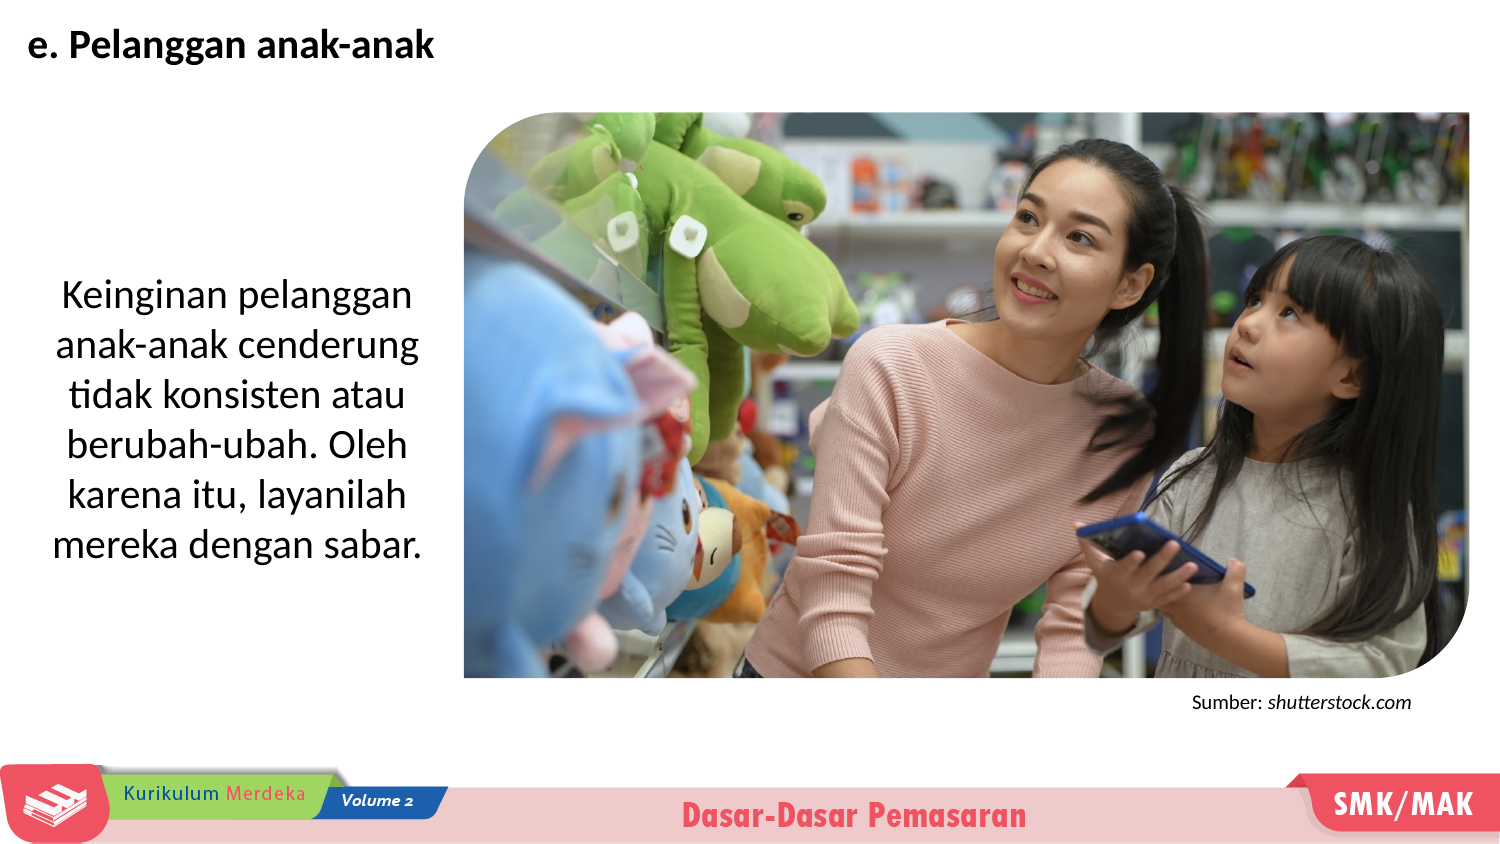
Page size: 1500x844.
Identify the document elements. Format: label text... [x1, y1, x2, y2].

text_box e. Pelanggan anak-anak [12, 9, 1125, 75]
text_box Keinginan pelanggan anak-anak cenderung tidak konsisten atau berubah-ubah. Oleh karena itu, layanilah mereka dengan sabar. [12, 259, 458, 575]
text_box Sumber: shutterstock.com [1177, 688, 1427, 722]
picture [0, 764, 1500, 844]
picture [463, 112, 1470, 679]
